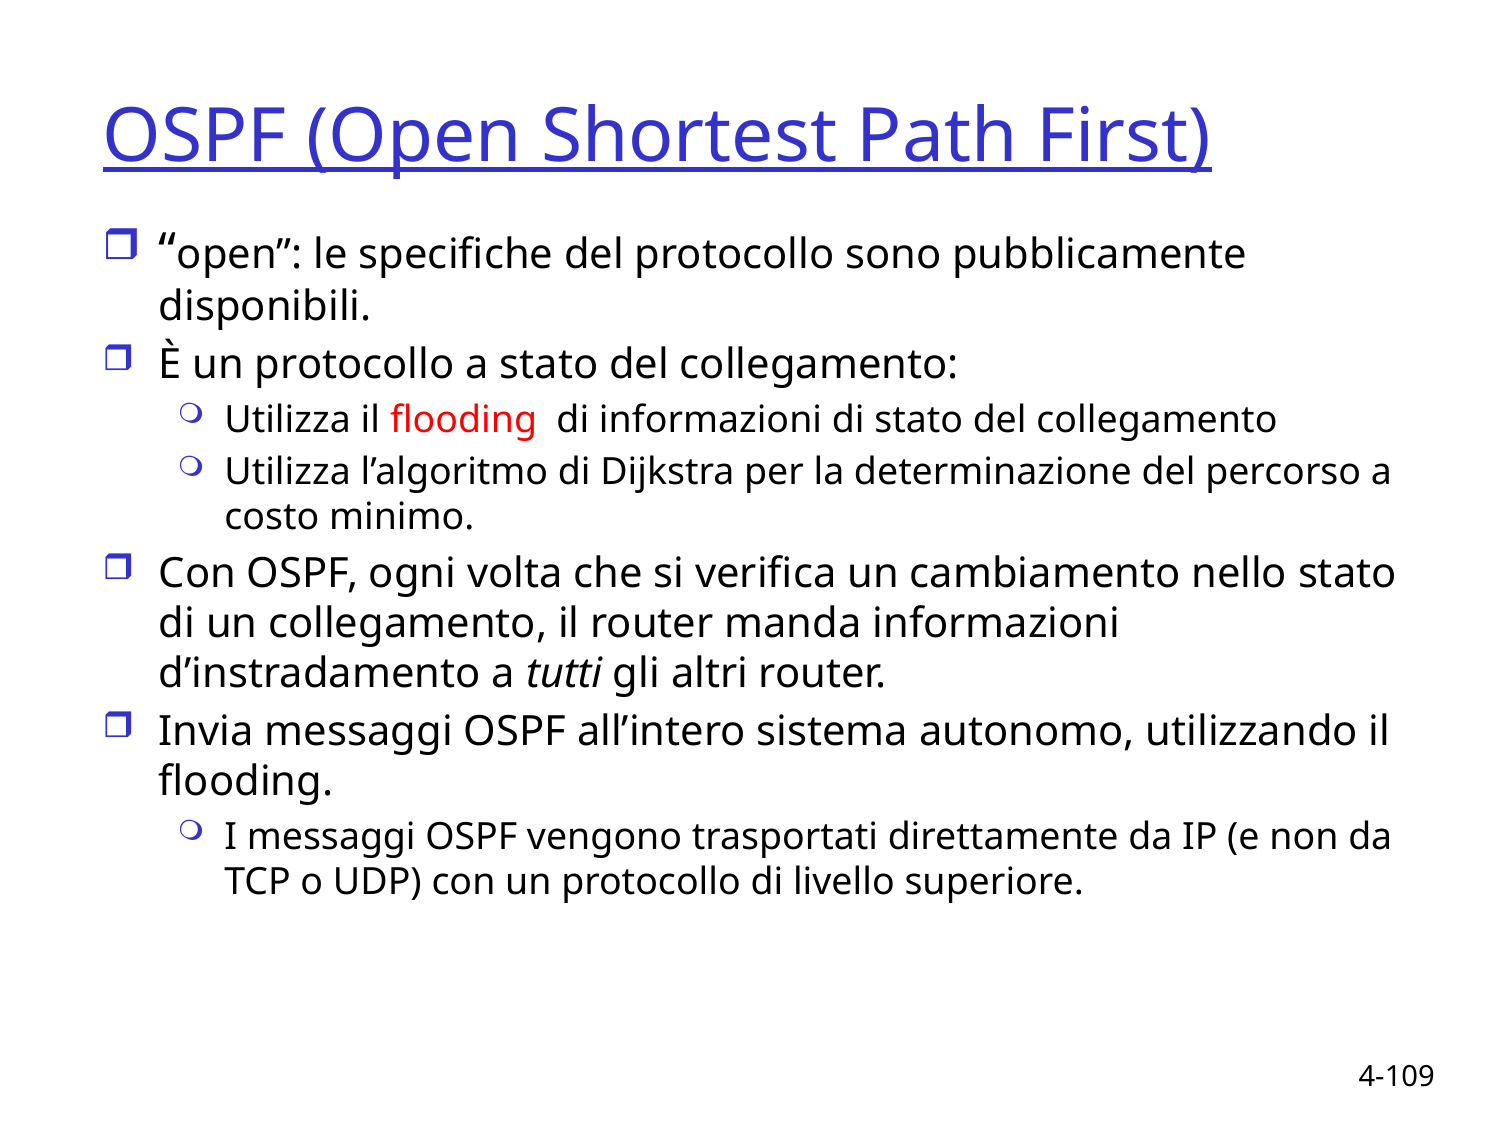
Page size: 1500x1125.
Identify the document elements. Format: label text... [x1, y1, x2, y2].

title OSPF (Open Shortest Path First) [87, 37, 1363, 211]
slide_number 4-109 [1338, 1049, 1451, 1125]
list “open”: le specifiche del protocollo sono pubblicamente disponibili. È un protocollo a stato del collegamento: Utilizza il flooding di informazioni di stato del collegamento Utilizza l’algoritmo di Dijkstra per la determinazione del percorso a costo minimo. Con OSPF, ogni volta che si verifica un cambiamento nello stato di un collegamento, il router manda informazioni d’instradamento a tutti gli altri router. Invia messaggi OSPF all’intero sistema autonomo, utilizzando il flooding. I messaggi OSPF vengono trasportati direttamente da IP (e non da TCP o UDP) con un protocollo di livello superiore. [87, 211, 1438, 1050]
